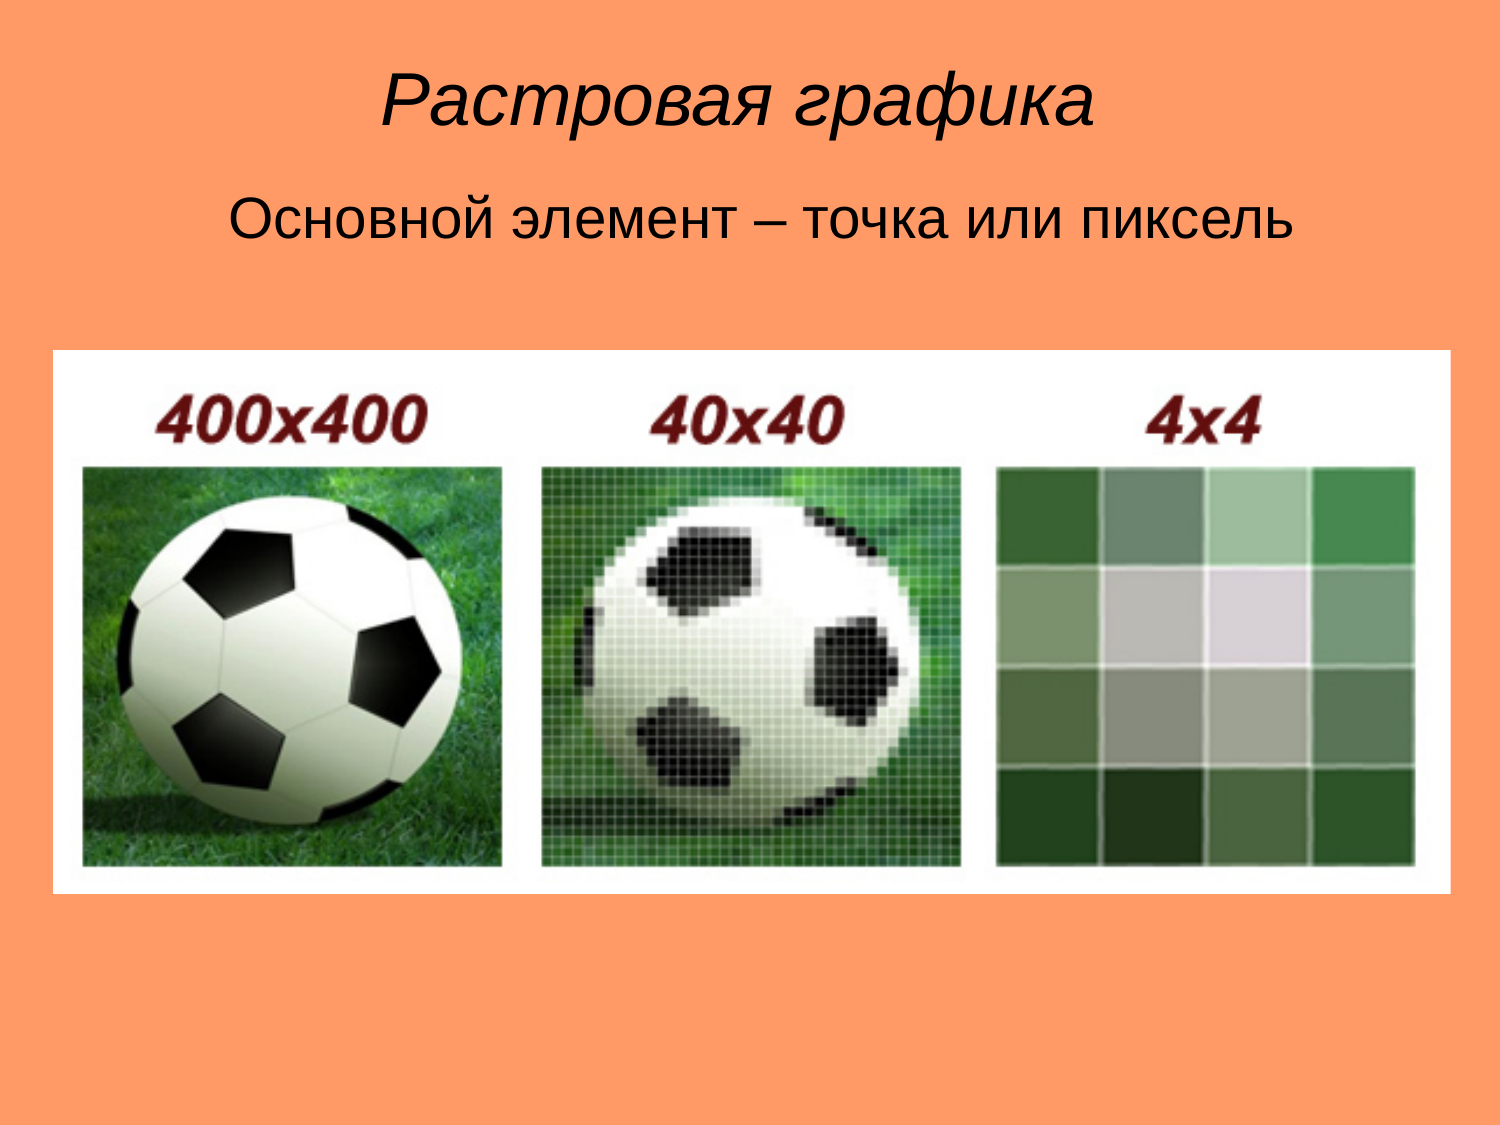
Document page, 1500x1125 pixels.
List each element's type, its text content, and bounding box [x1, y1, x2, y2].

picture [52, 349, 1452, 894]
text_box Основной элемент – точка или пиксель [88, 172, 1436, 258]
text_box Растровая графика [76, 42, 1400, 148]
